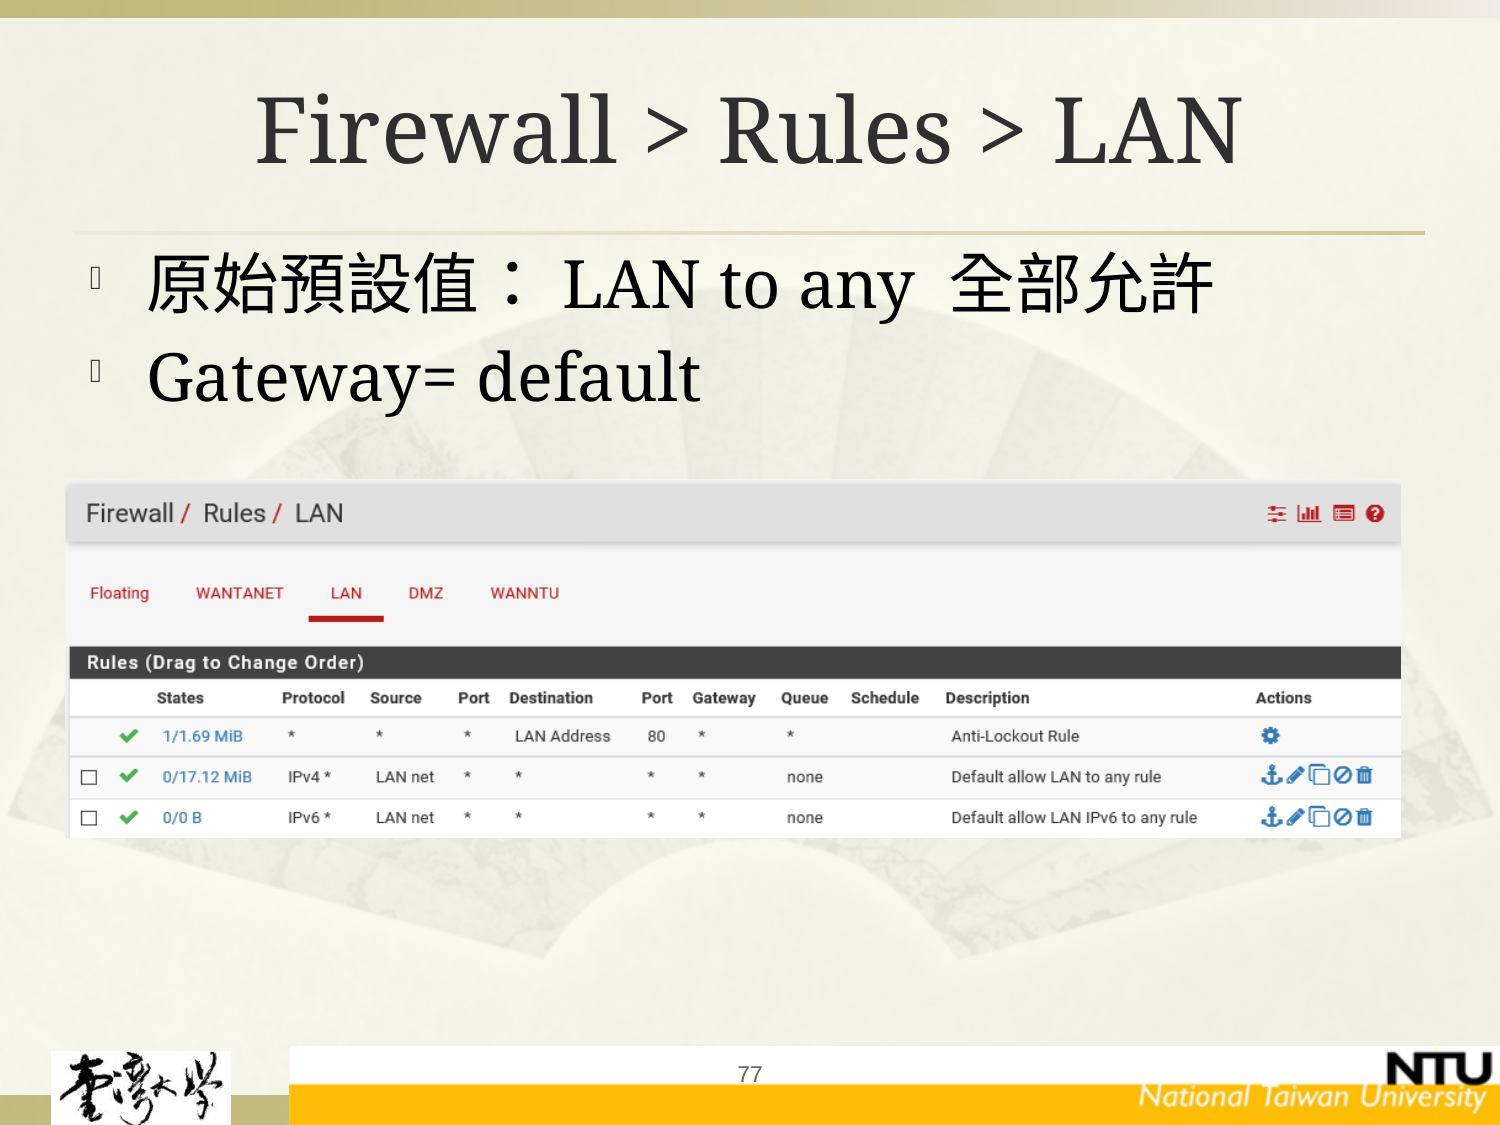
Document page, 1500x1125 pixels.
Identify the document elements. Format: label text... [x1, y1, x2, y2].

picture [289, 1046, 1500, 1125]
picture [65, 479, 1402, 839]
list 原始預設值：LAN to any 全部允許 Gateway= default [75, 234, 1425, 1032]
title Firewall > Rules > LAN [75, 45, 1425, 209]
slide_number 77 [675, 1050, 825, 1097]
picture [51, 1051, 231, 1125]
